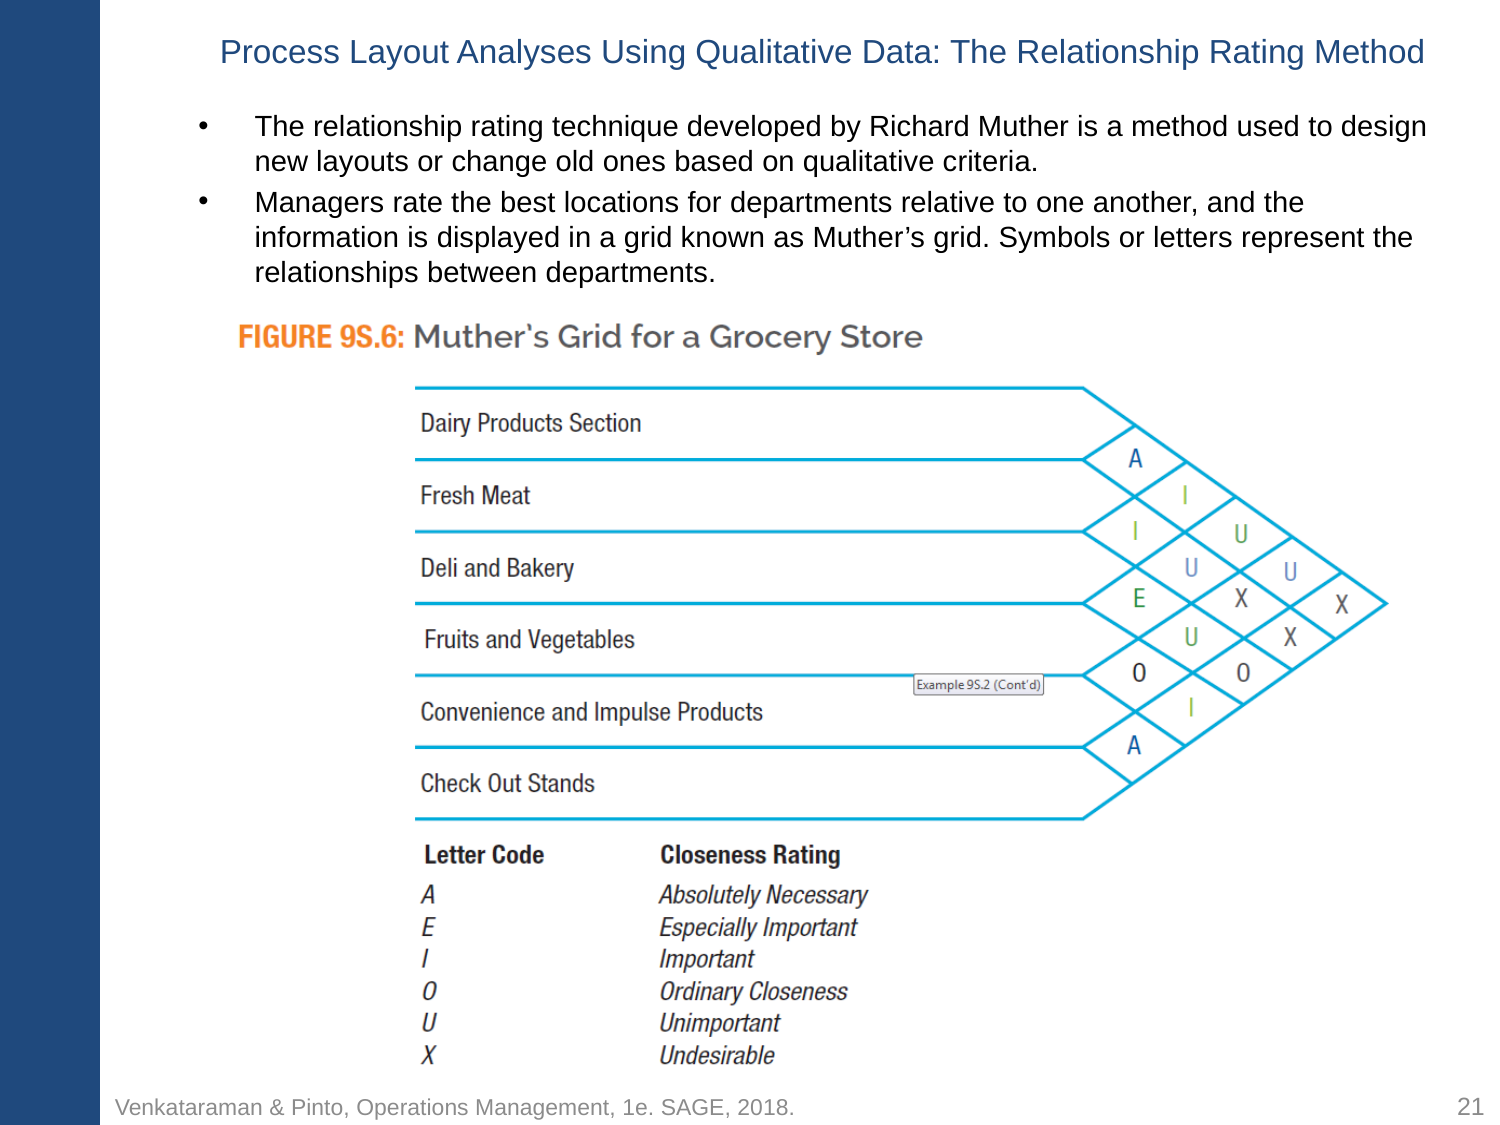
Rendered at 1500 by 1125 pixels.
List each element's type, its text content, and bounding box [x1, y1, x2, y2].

title Process Layout Analyses Using Qualitative Data: The Relationship Rating Method [150, 0, 1488, 100]
picture [226, 312, 1403, 1080]
list The relationship rating technique developed by Richard Muther is a method used to design new layouts or change old ones based on qualitative criteria. Managers rate the best locations for departments relative to one another, and the information is displayed in a grid known as Muther’s grid. Symbols or letters represent the relationships between departments. [183, 99, 1446, 338]
slide_number 21 [1425, 1084, 1500, 1125]
footer Venkataraman & Pinto, Operations Management, 1e. SAGE, 2018. [99, 1084, 888, 1125]
